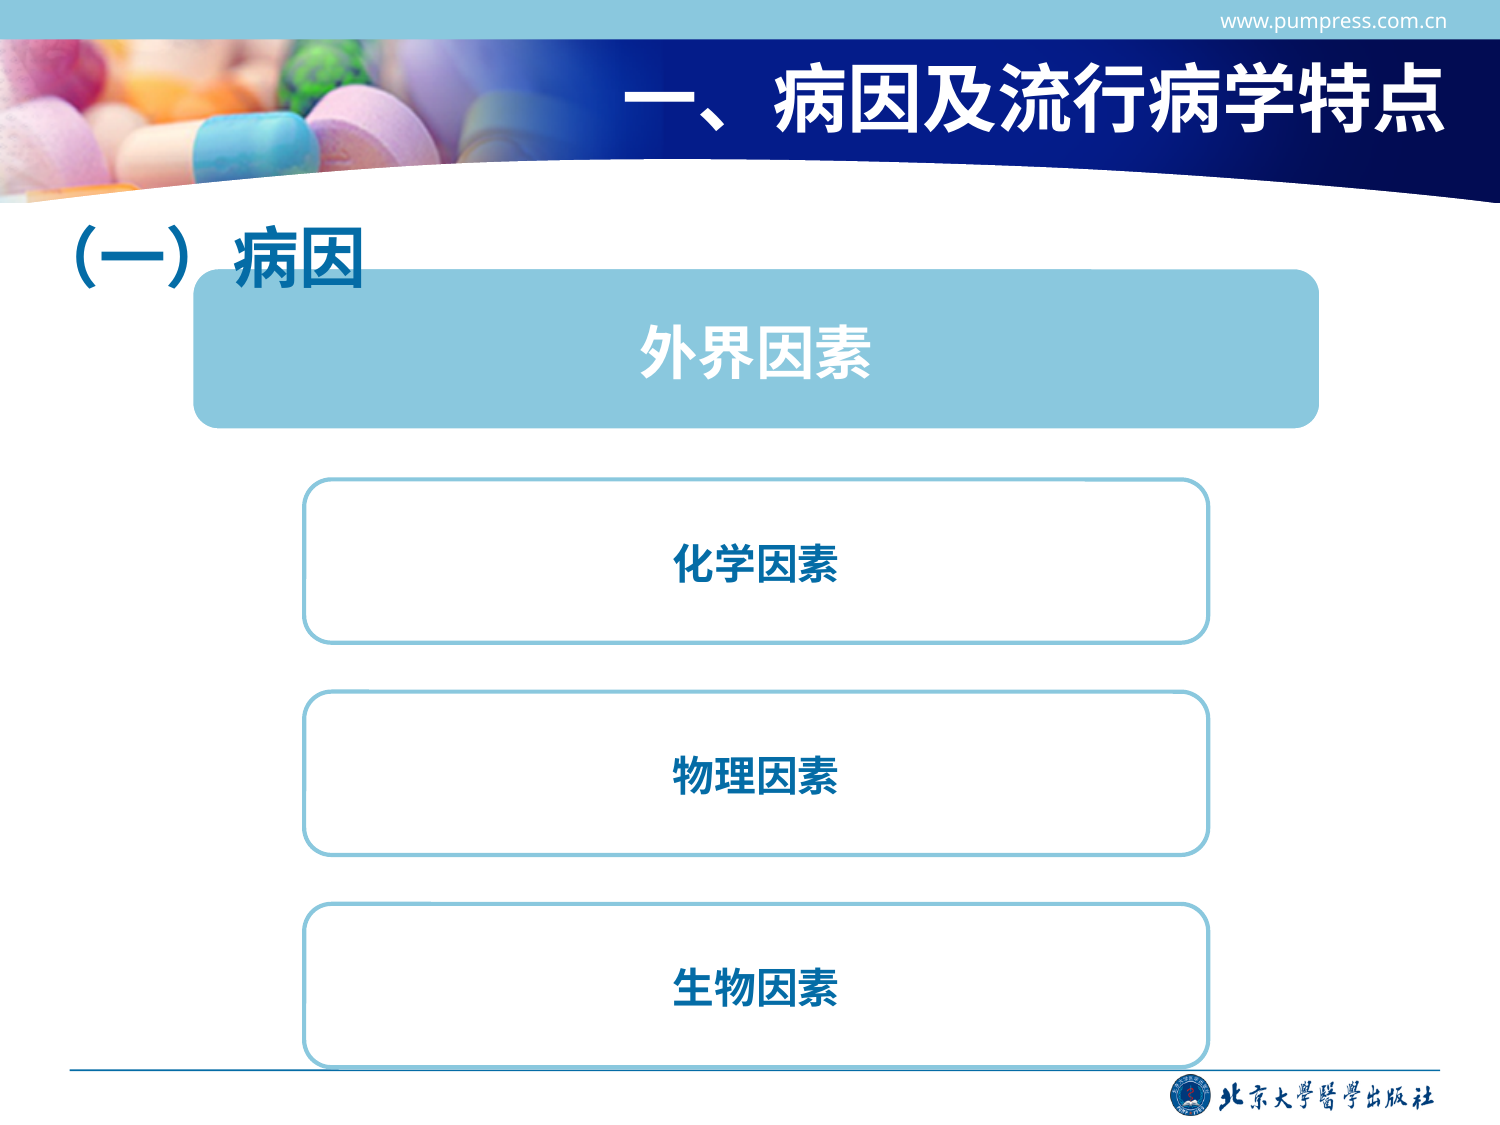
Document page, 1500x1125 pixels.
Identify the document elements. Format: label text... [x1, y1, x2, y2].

text_box （一）病因 [17, 207, 382, 303]
picture [0, 40, 1500, 203]
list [49, 266, 1463, 1068]
slide_number www.pumpress.com.cn [1024, 0, 1463, 38]
picture [1170, 1074, 1436, 1118]
title 一、病因及流行病学特点 [137, 49, 1463, 143]
